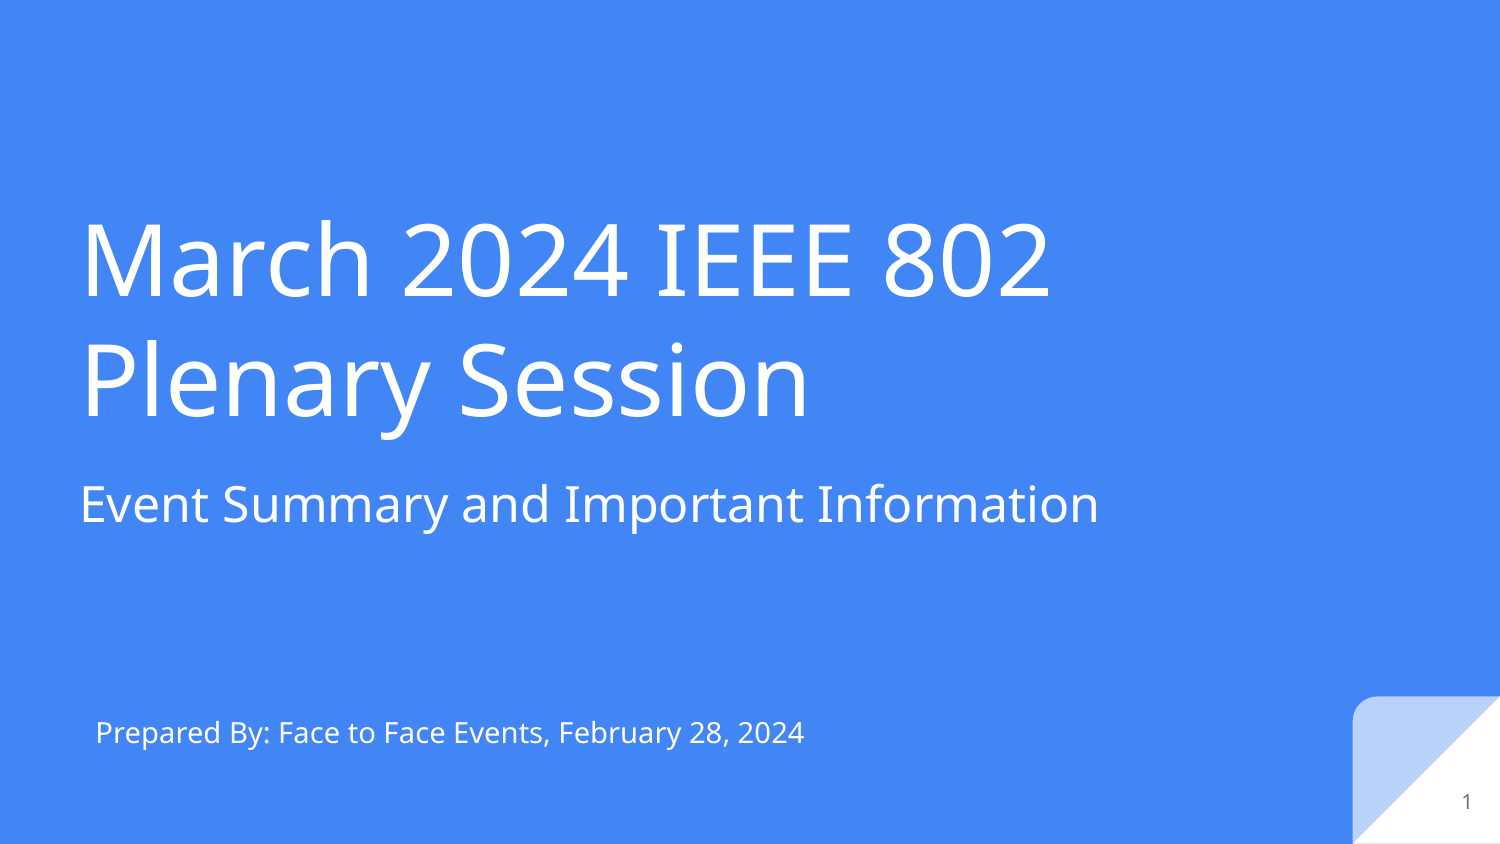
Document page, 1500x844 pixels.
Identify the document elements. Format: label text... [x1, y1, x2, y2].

subtitle Event Summary and Important Information [64, 457, 1413, 529]
text_box Prepared By: Face to Face Events, February 28, 2024 [80, 698, 1111, 764]
slide_number 1 [1398, 770, 1489, 835]
title March 2024 IEEE 802 Plenary Session [64, 298, 1413, 452]
